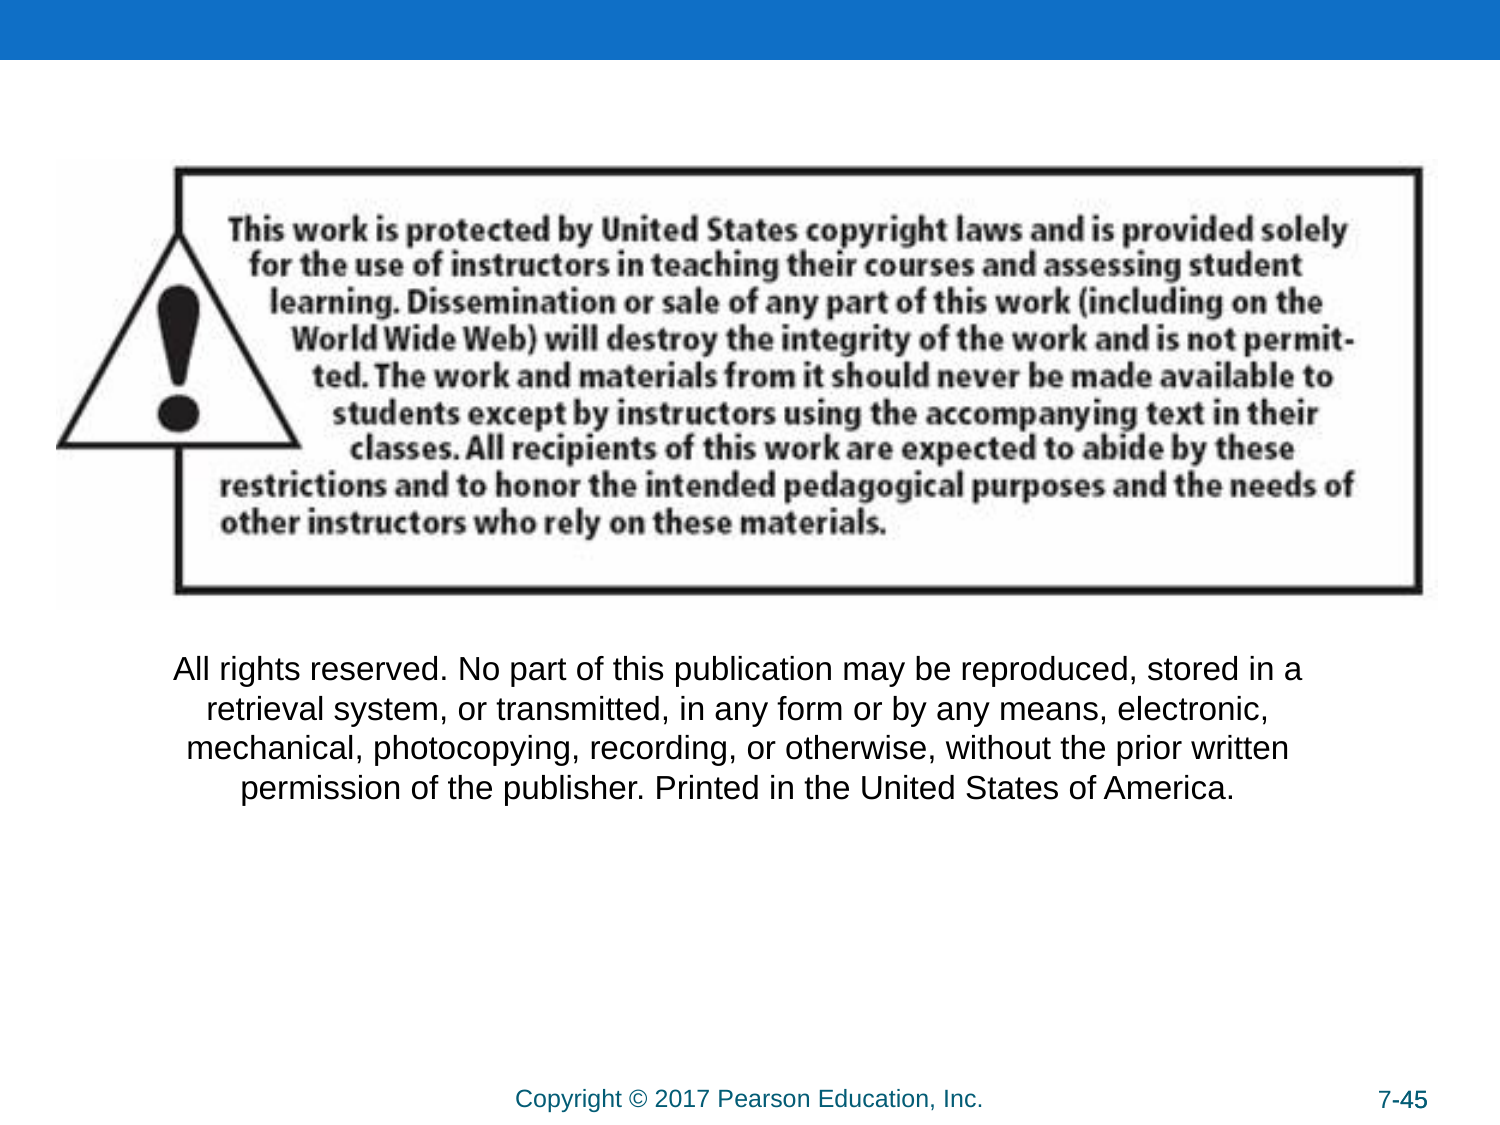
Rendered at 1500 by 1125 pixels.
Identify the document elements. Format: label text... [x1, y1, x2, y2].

picture [641, 1100, 647, 1107]
picture [55, 159, 1439, 611]
text_box All rights reserved. No part of this publication may be reproduced, stored in a retrieval system, or transmitted, in any form or by any means, electronic, mechanical, photocopying, recording, or otherwise, without the prior written permission of the publisher. Printed in the United States of America. [116, 639, 1362, 814]
